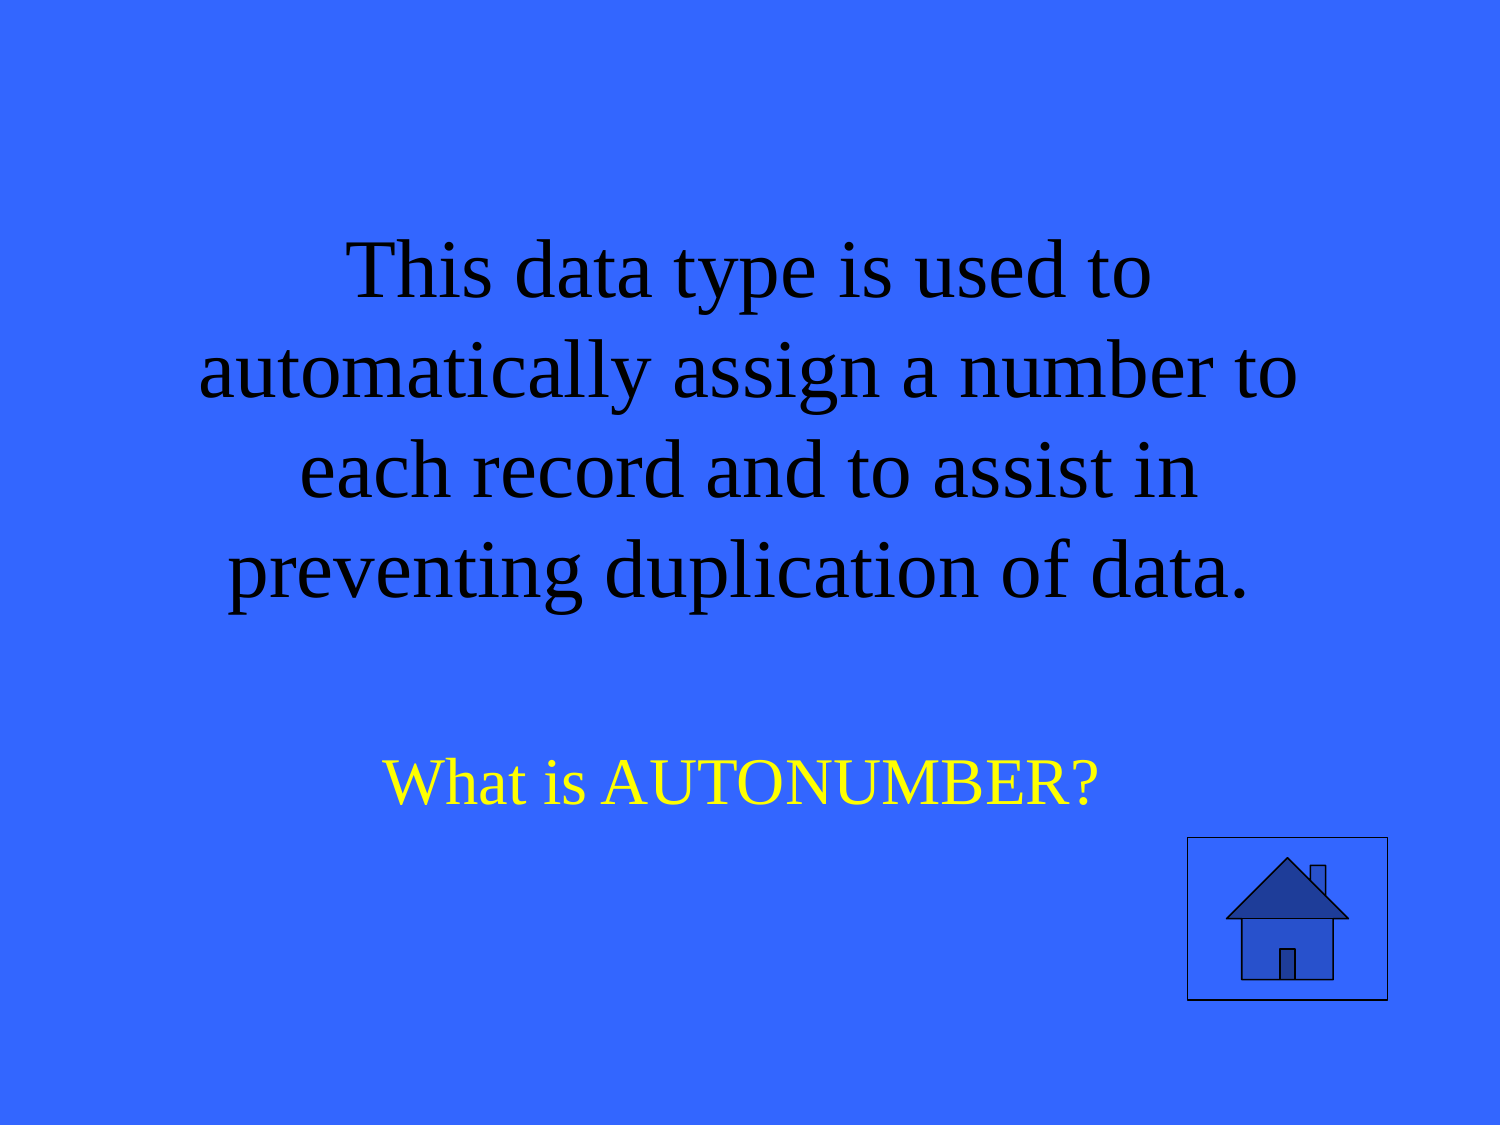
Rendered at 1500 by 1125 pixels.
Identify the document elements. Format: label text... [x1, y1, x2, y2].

title This data type is used to automatically assign a number to each record and to assist in preventing duplication of data. [112, 374, 1388, 563]
text_box [1187, 837, 1388, 1000]
subtitle What is AUTONUMBER? [224, 637, 1276, 926]
